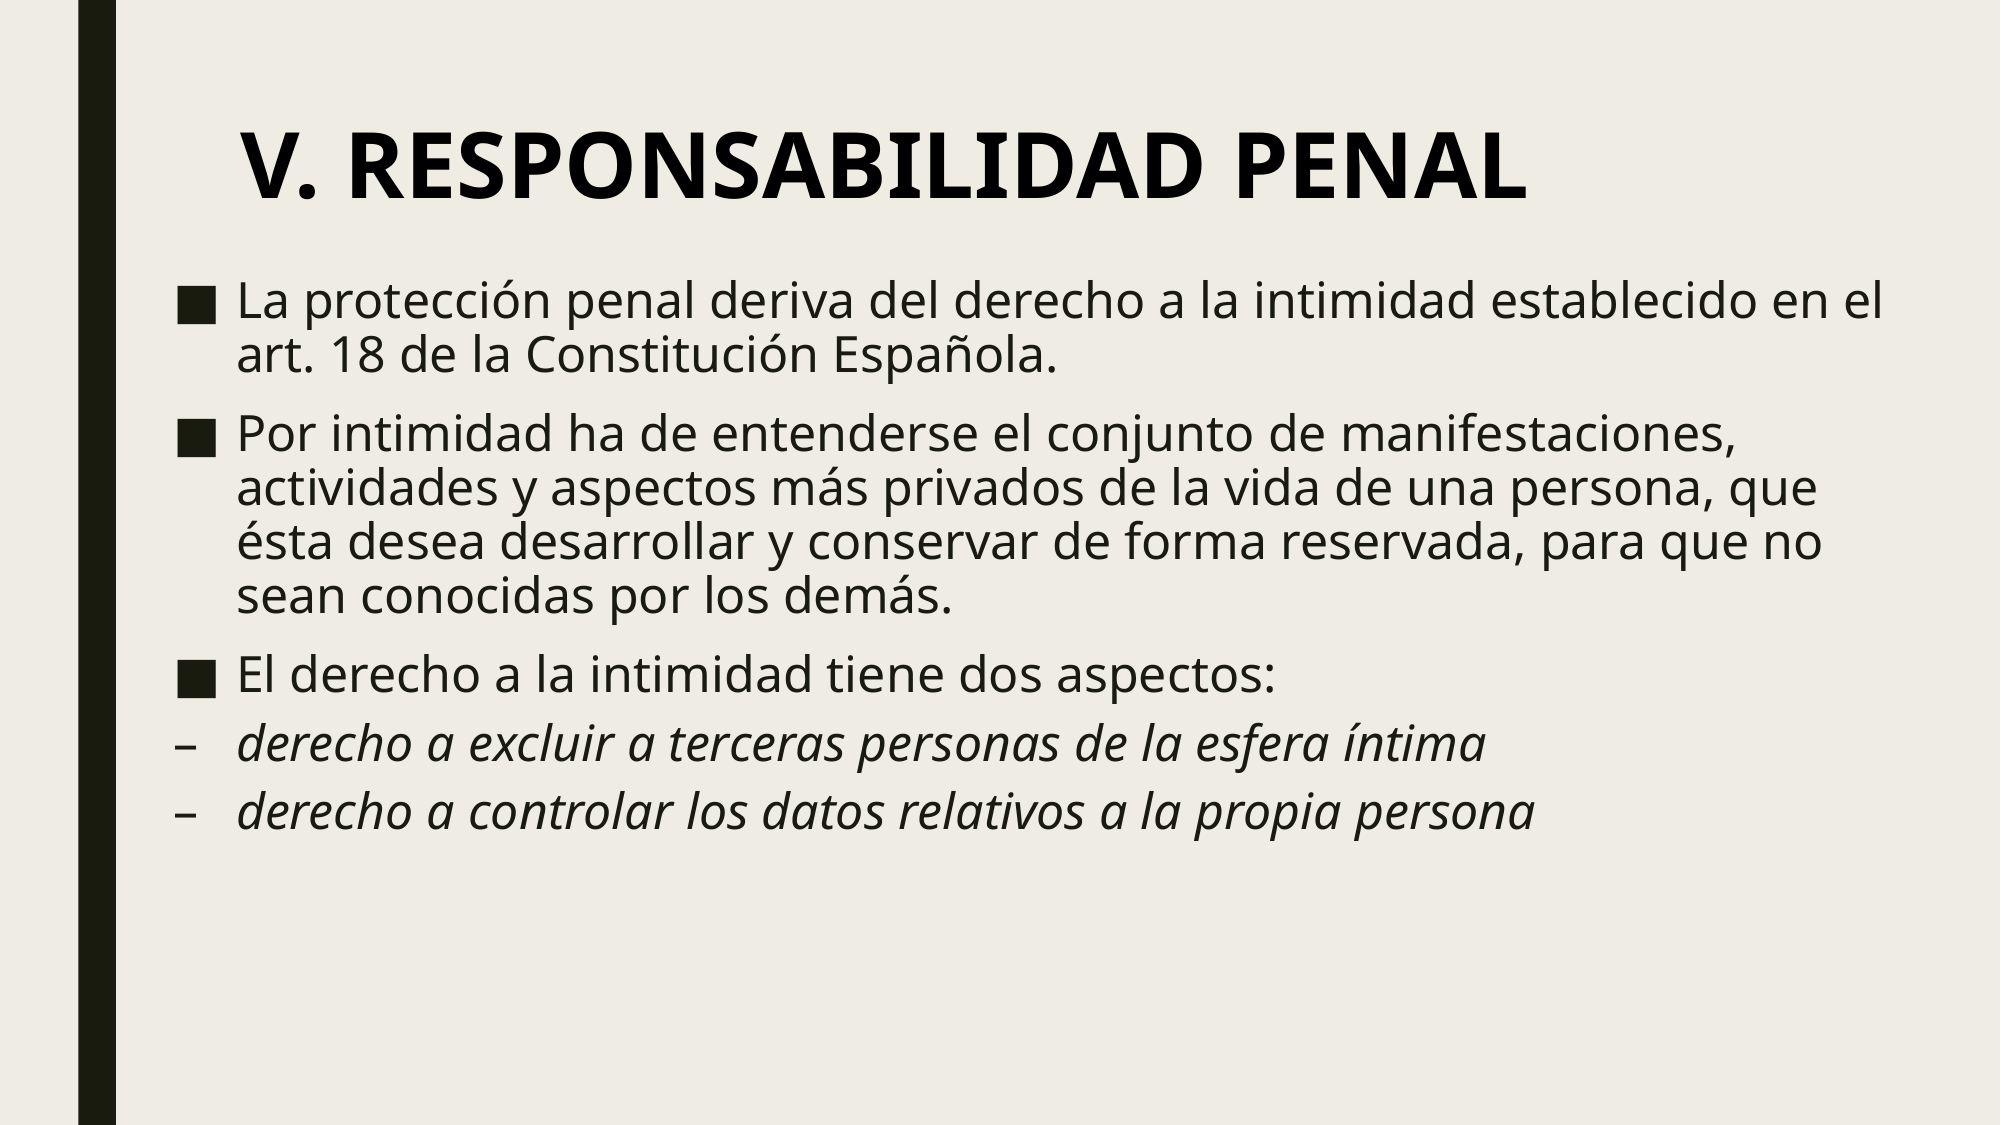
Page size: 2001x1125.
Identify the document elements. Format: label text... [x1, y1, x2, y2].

title V. RESPONSABILIDAD PENAL [225, 112, 1800, 267]
list La protección penal deriva del derecho a la intimidad establecido en el art. 18 de la Constitución Española. Por intimidad ha de entenderse el conjunto de manifestaciones, actividades y aspectos más privados de la vida de una persona, que ésta desea desarrollar y conservar de forma reservada, para que no sean conocidas por los demás. El derecho a la intimidad tiene dos aspectos: derecho a excluir a terceras personas de la esfera íntima derecho a controlar los datos relativos a la propia persona [158, 267, 1929, 1064]
